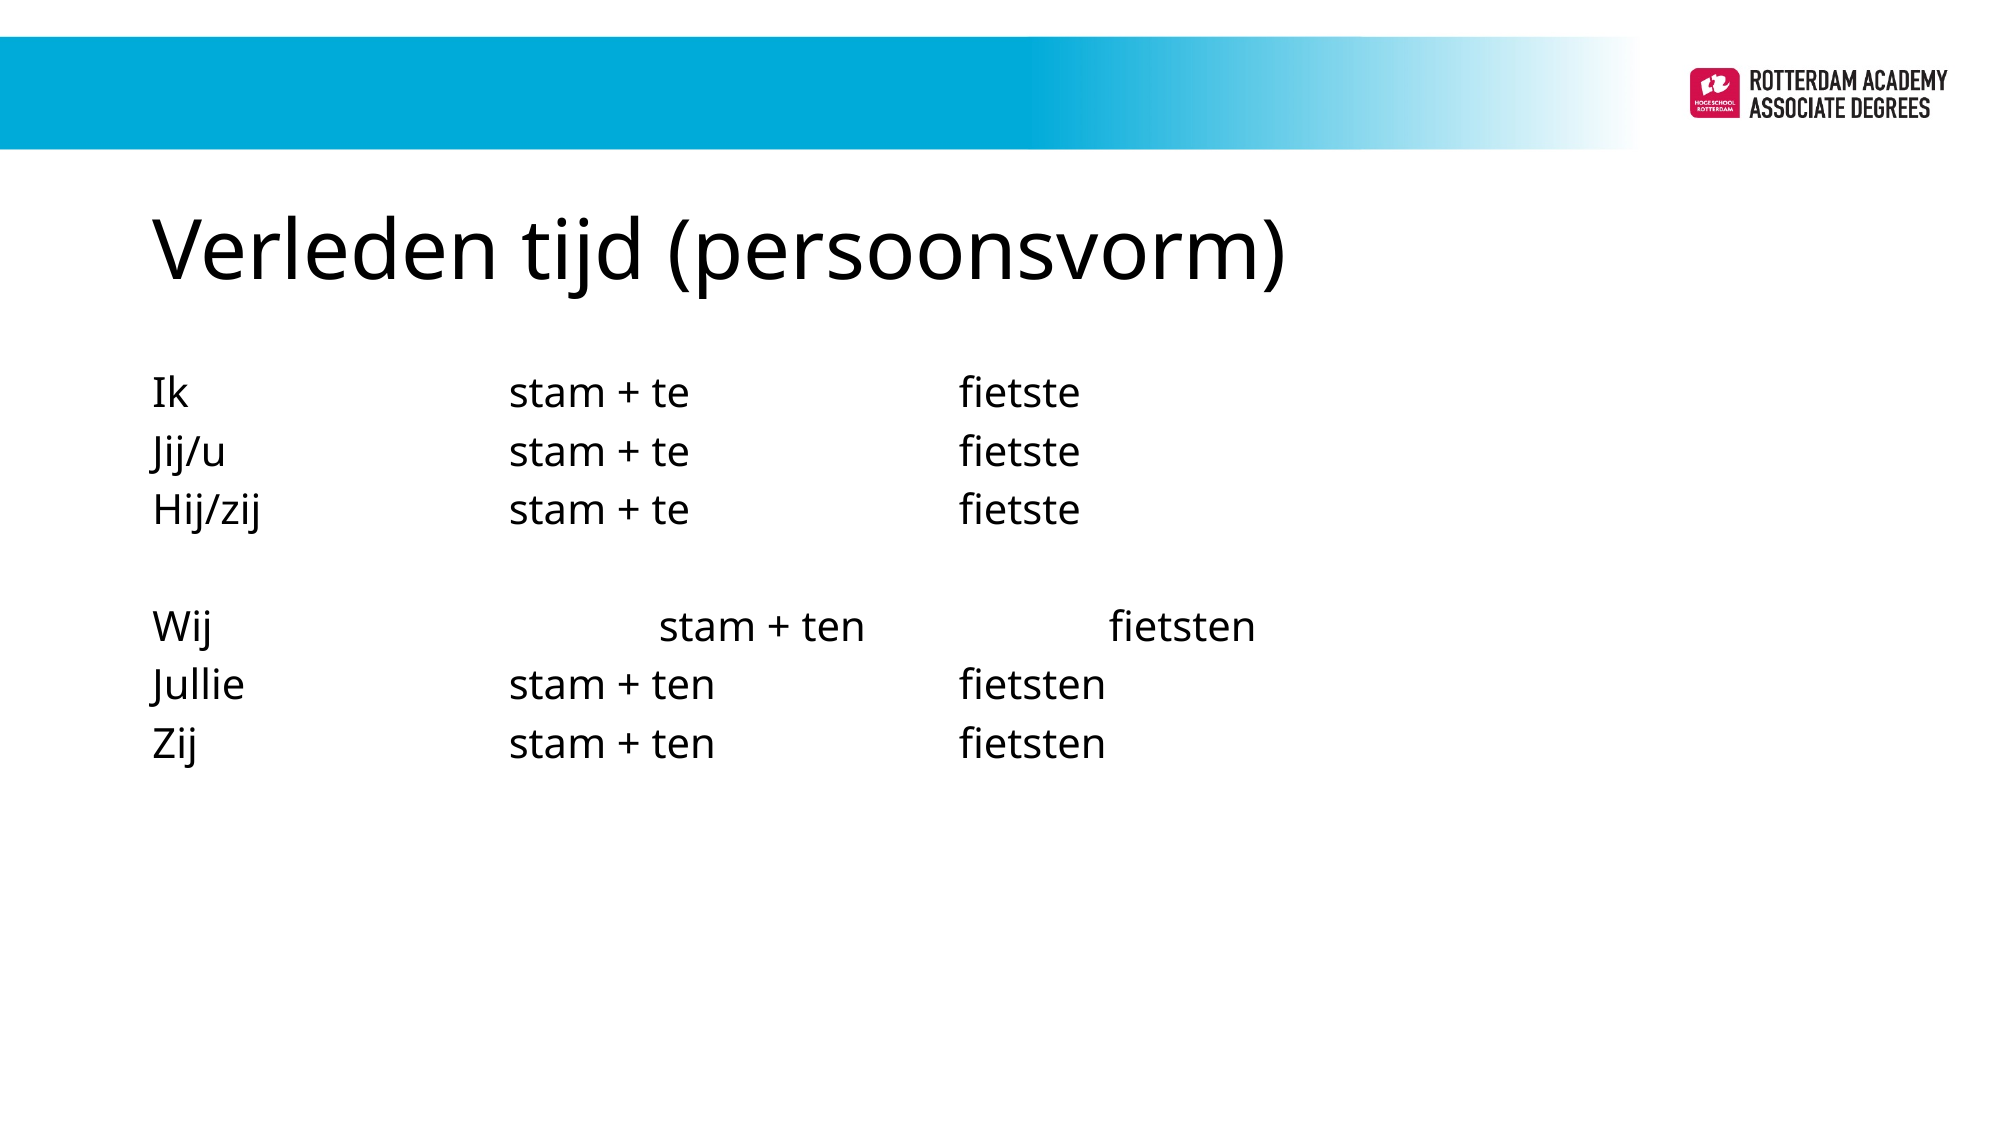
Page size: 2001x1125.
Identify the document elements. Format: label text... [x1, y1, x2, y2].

list Ik stam + te fietste Jij/u stam + te fietste Hij/zij stam + te fietste Wij stam + ten fietsten Jullie stam + ten fietsten Zij stam + ten fietsten [137, 358, 1863, 1053]
title Verleden tijd (persoonsvorm) [137, 175, 1863, 329]
picture [0, 0, 2000, 184]
